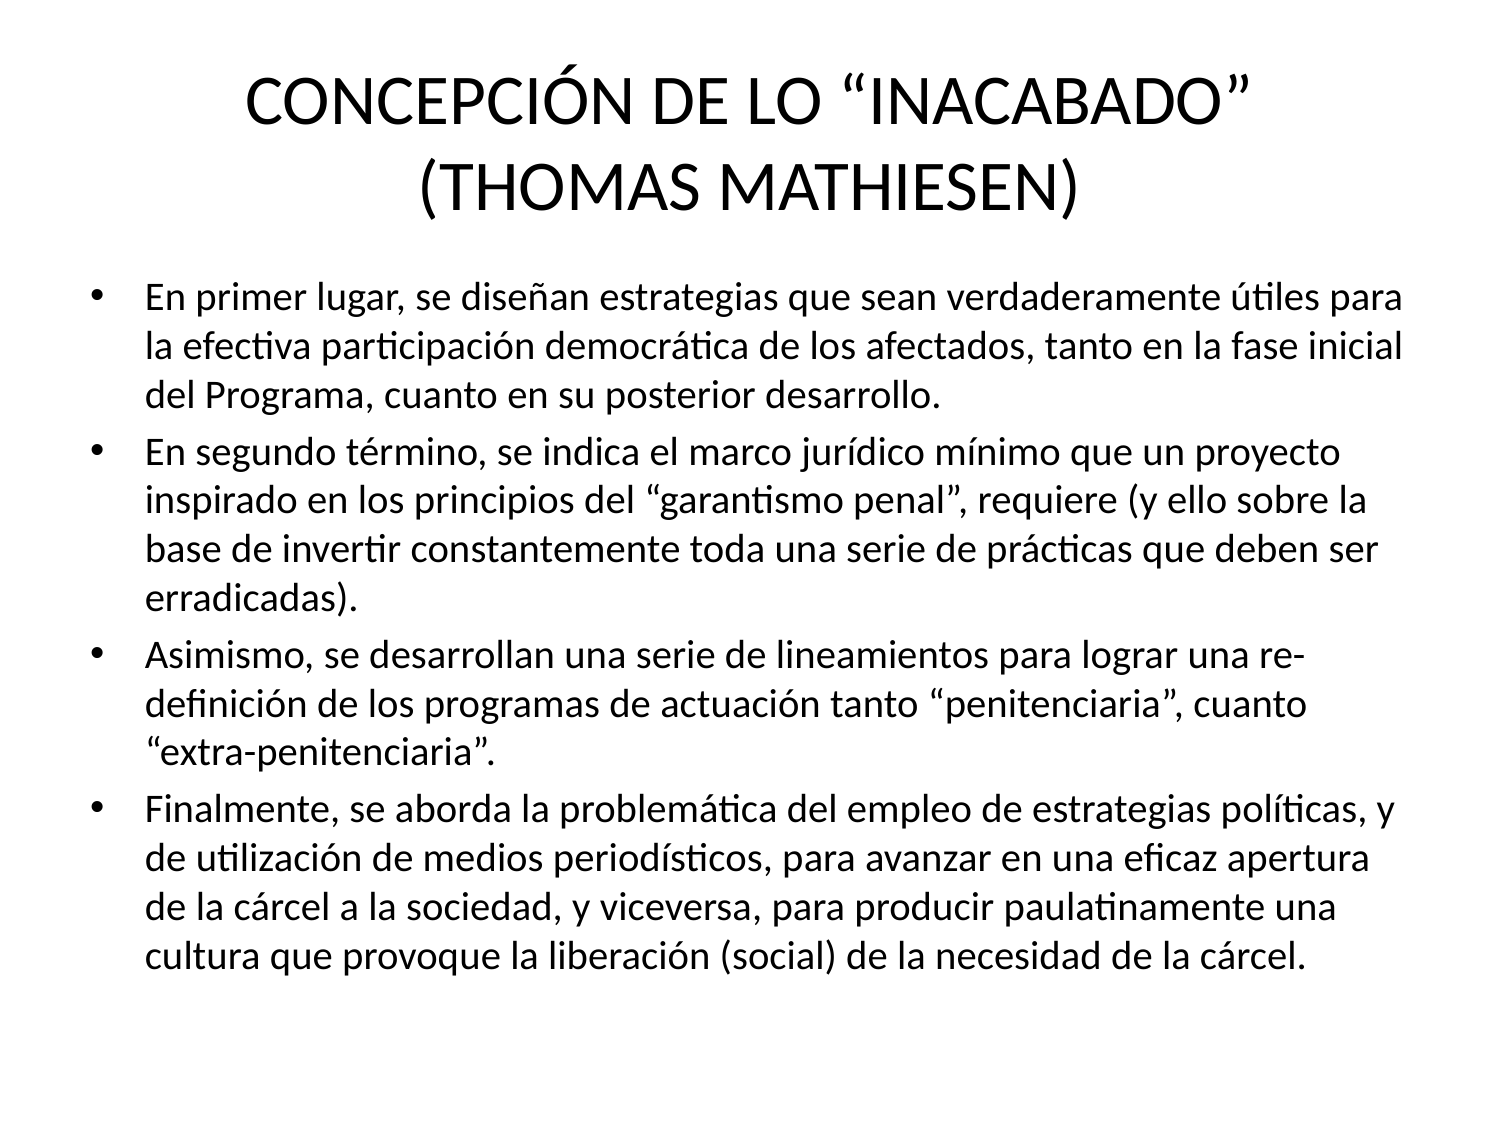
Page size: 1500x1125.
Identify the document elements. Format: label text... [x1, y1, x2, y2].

title CONCEPCIÓN DE LO “INACABADO” (THOMAS MATHIESEN) [75, 45, 1425, 233]
list En primer lugar, se diseñan estrategias que sean verdaderamente útiles para la efectiva participación democrática de los afectados, tanto en la fase inicial del Programa, cuanto en su posterior desarrollo. En segundo término, se indica el marco jurídico mínimo que un proyecto inspirado en los principios del “garantismo penal”, requiere (y ello sobre la base de invertir constantemente toda una serie de prácticas que deben ser erradicadas). Asimismo, se desarrollan una serie de lineamientos para lograr una re-definición de los programas de actuación tanto “penitenciaria”, cuanto “extra-penitenciaria”. Finalmente, se aborda la problemática del empleo de estrategias políticas, y de utilización de medios periodísticos, para avanzar en una eficaz apertura de la cárcel a la sociedad, y viceversa, para producir paulatinamente una cultura que provoque la liberación (social) de la necesidad de la cárcel. [75, 262, 1425, 1005]
